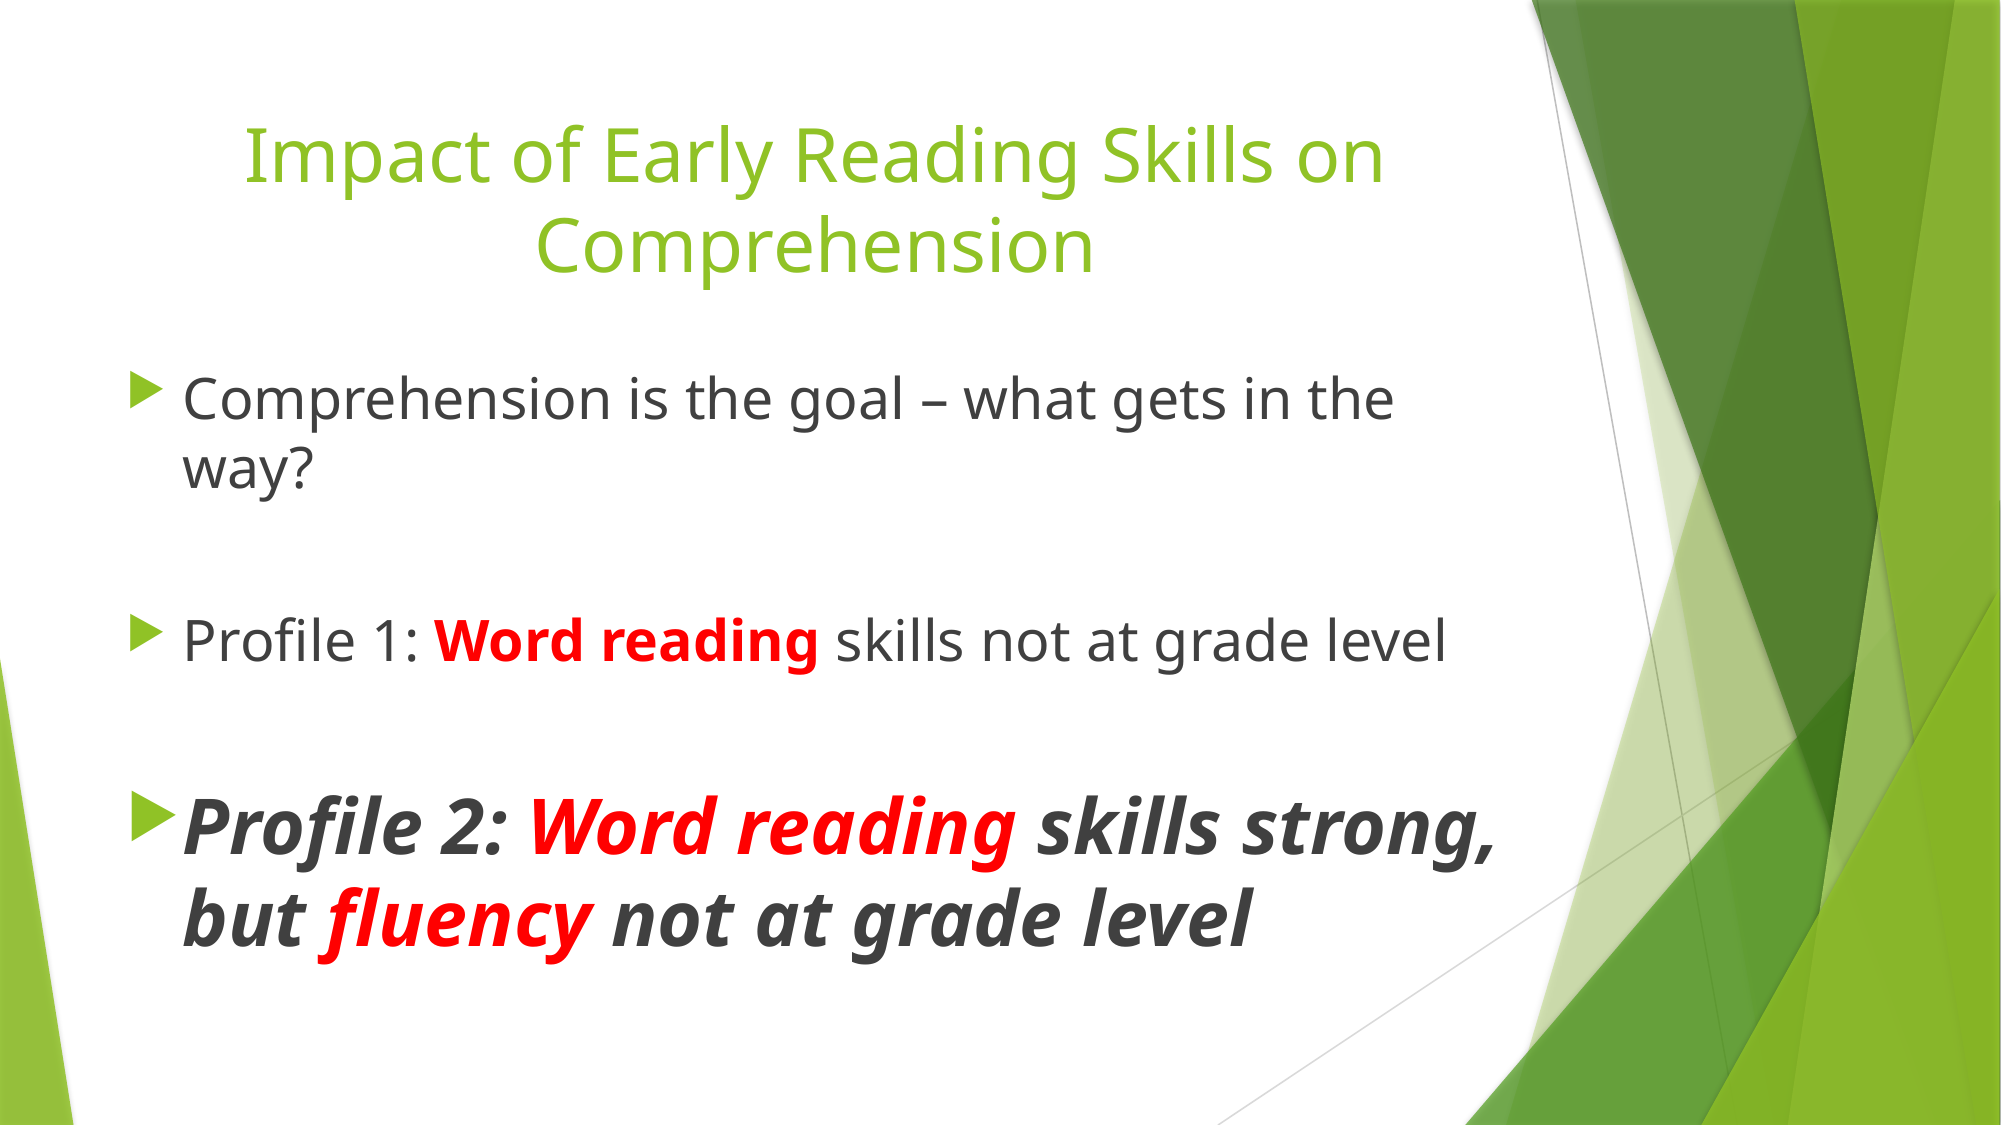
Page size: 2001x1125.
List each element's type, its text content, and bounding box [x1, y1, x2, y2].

list Comprehension is the goal – what gets in the way? Profile 1: Word reading skills not at grade level Profile 2: Word reading skills strong, but fluency not at grade level [111, 354, 1522, 1042]
title Impact of Early Reading Skills on Comprehension [111, 99, 1522, 317]
